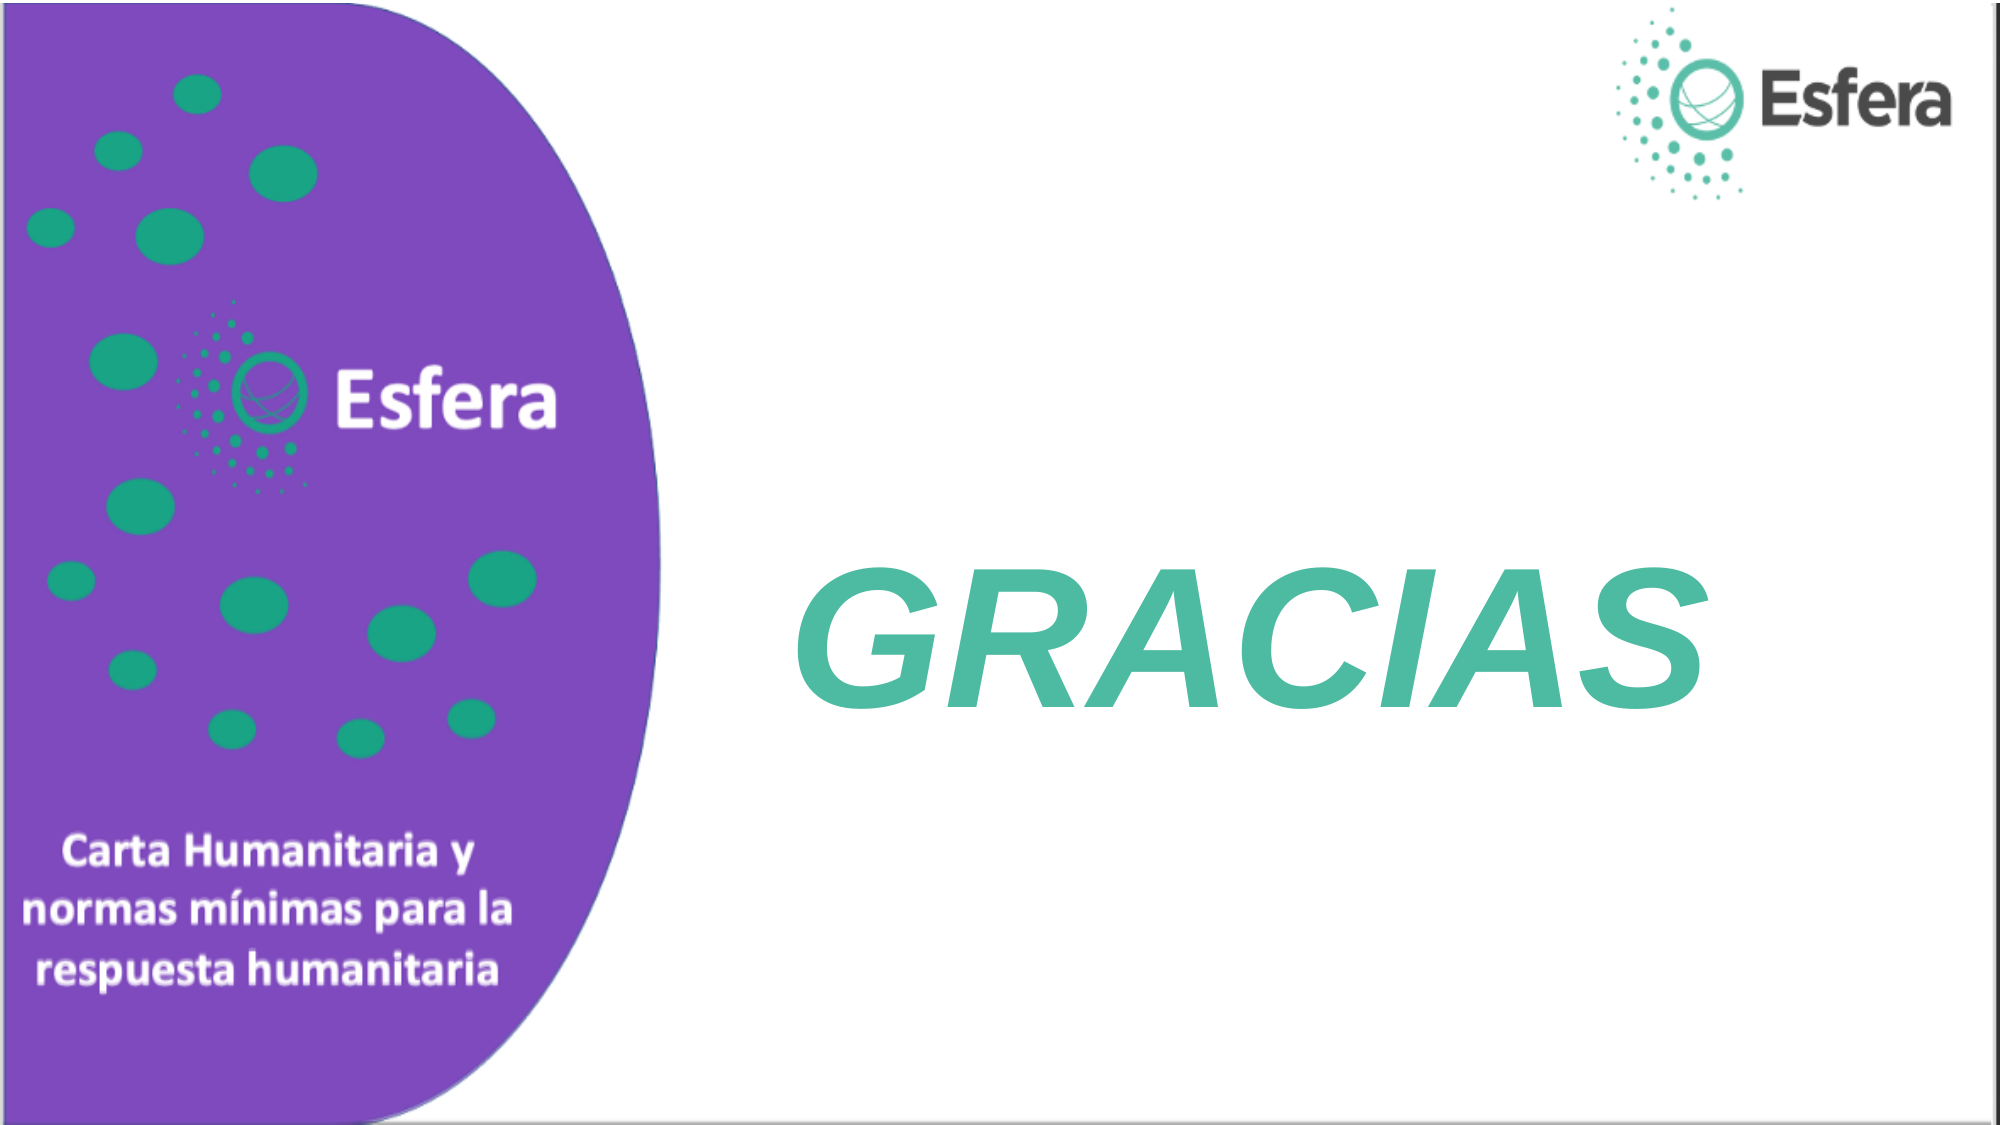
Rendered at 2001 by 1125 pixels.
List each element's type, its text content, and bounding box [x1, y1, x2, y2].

title GRACIAS [500, 366, 2000, 759]
picture [0, 3, 2000, 1125]
